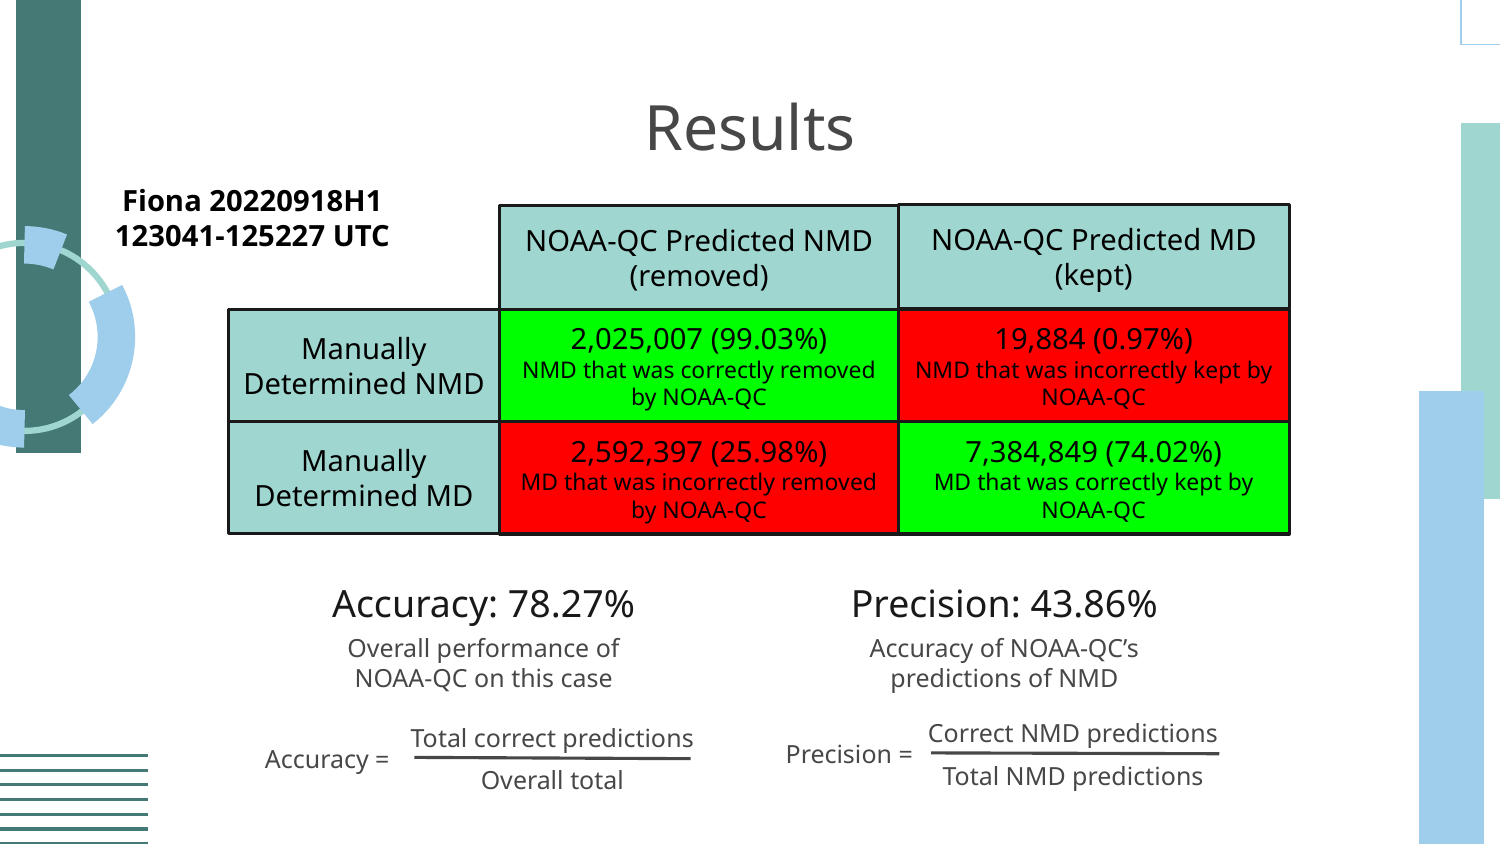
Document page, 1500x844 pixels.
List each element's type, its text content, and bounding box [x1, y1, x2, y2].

text_box Manually Determined NMD [228, 309, 499, 421]
text_box Overall total [464, 766, 641, 800]
text_box Precision: 43.86% [821, 578, 1188, 617]
text_box 7,384,849 (74.02%) MD that was correctly kept by NOAA-QC [899, 422, 1290, 534]
text_box Total NMD predictions [912, 744, 1235, 796]
text_box 2,592,397 (25.98%) MD that was incorrectly removed by NOAA-QC [499, 421, 899, 534]
title Results [118, 72, 1382, 167]
text_box NOAA-QC Predicted MD (kept) [898, 204, 1290, 309]
text_box Correct NMD predictions [908, 702, 1239, 754]
text_box Accuracy = [250, 728, 413, 779]
text_box Overall total [464, 749, 641, 755]
text_box Overall performance of NOAA-QC on this case [300, 641, 667, 703]
text_box Accuracy of NOAA-QC’s predictions of NMD [821, 617, 1188, 703]
text_box 19,884 (0.97%) NMD that was incorrectly kept by NOAA-QC [898, 309, 1290, 422]
text_box Manually Determined MD [228, 421, 499, 534]
text_box Total correct predictions [387, 707, 718, 758]
text_box Precision = [770, 723, 912, 775]
text_box 2,025,007 (99.03%) NMD that was correctly removed by NOAA-QC [499, 309, 898, 421]
text_box Fiona 20220918H1 123041-125227 UTC [91, 166, 414, 267]
text_box NOAA-QC Predicted NMD (removed) [499, 205, 898, 309]
text_box Accuracy: 78.27% [300, 578, 667, 641]
